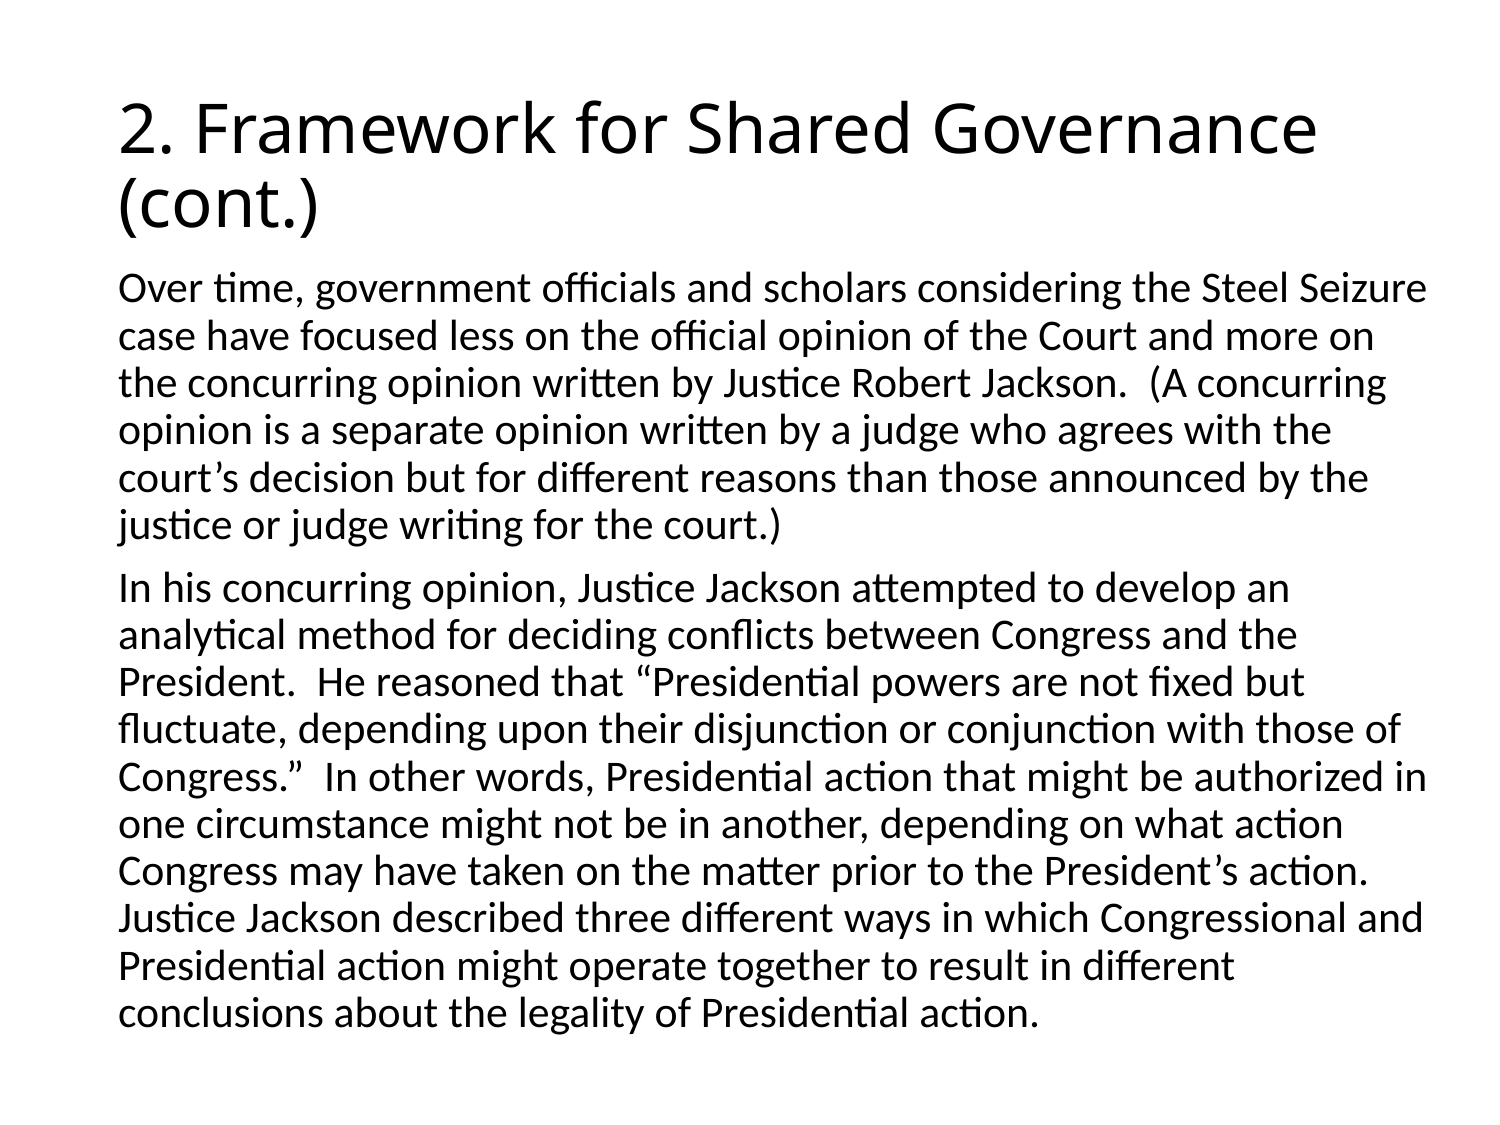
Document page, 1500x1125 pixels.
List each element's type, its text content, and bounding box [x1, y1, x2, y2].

list Over time, government officials and scholars considering the Steel Seizure case have focused less on the official opinion of the Court and more on the concurring opinion written by Justice Robert Jackson. (A concurring opinion is a separate opinion written by a judge who agrees with the court’s decision but for different reasons than those announced by the justice or judge writing for the court.) In his concurring opinion, Justice Jackson attempted to develop an analytical method for deciding conflicts between Congress and the President. He reasoned that “Presidential powers are not fixed but fluctuate, depending upon their disjunction or conjunction with those of Congress.” In other words, Presidential action that might be authorized in one circumstance might not be in another, depending on what action Congress may have taken on the matter prior to the President’s action. Justice Jackson described three different ways in which Congressional and Presidential action might operate together to result in different conclusions about the legality of Presidential action. [102, 278, 1459, 972]
title 2. Framework for Shared Governance (cont.) [102, 59, 1481, 278]
